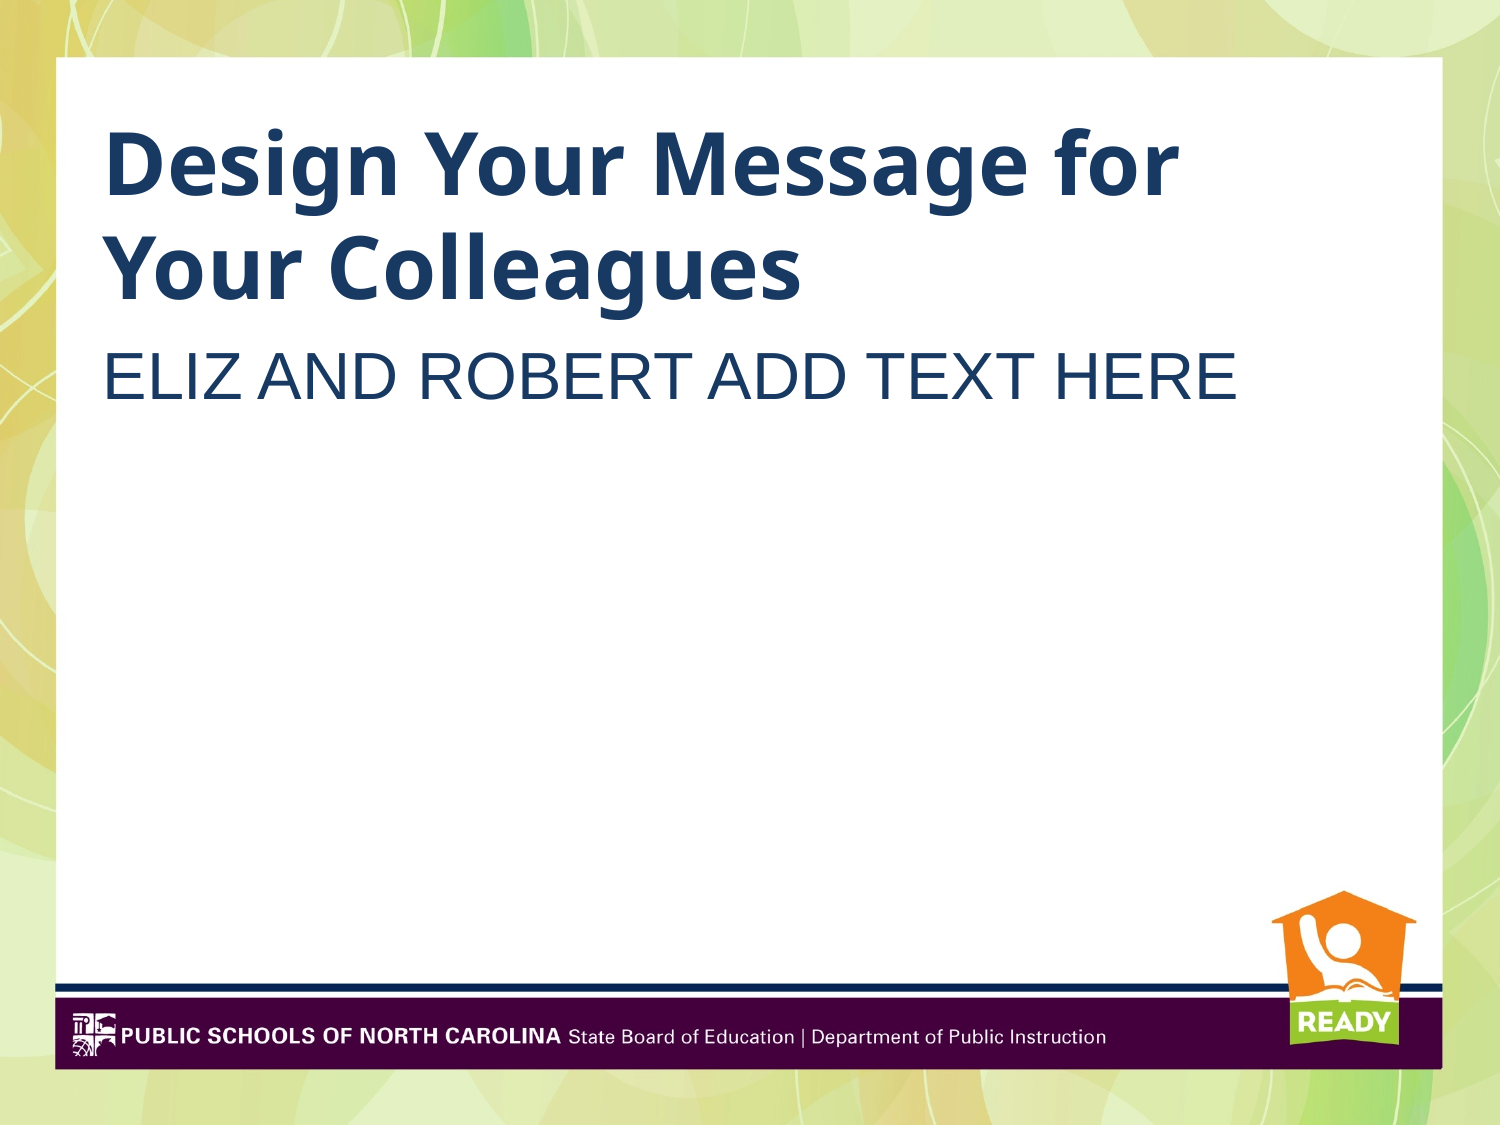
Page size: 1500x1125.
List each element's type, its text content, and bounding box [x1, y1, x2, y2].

list ELIZ AND ROBERT ADD TEXT HERE [87, 324, 1413, 950]
title Design Your Message for Your Colleagues [87, 87, 1413, 324]
picture [0, 0, 1500, 1125]
